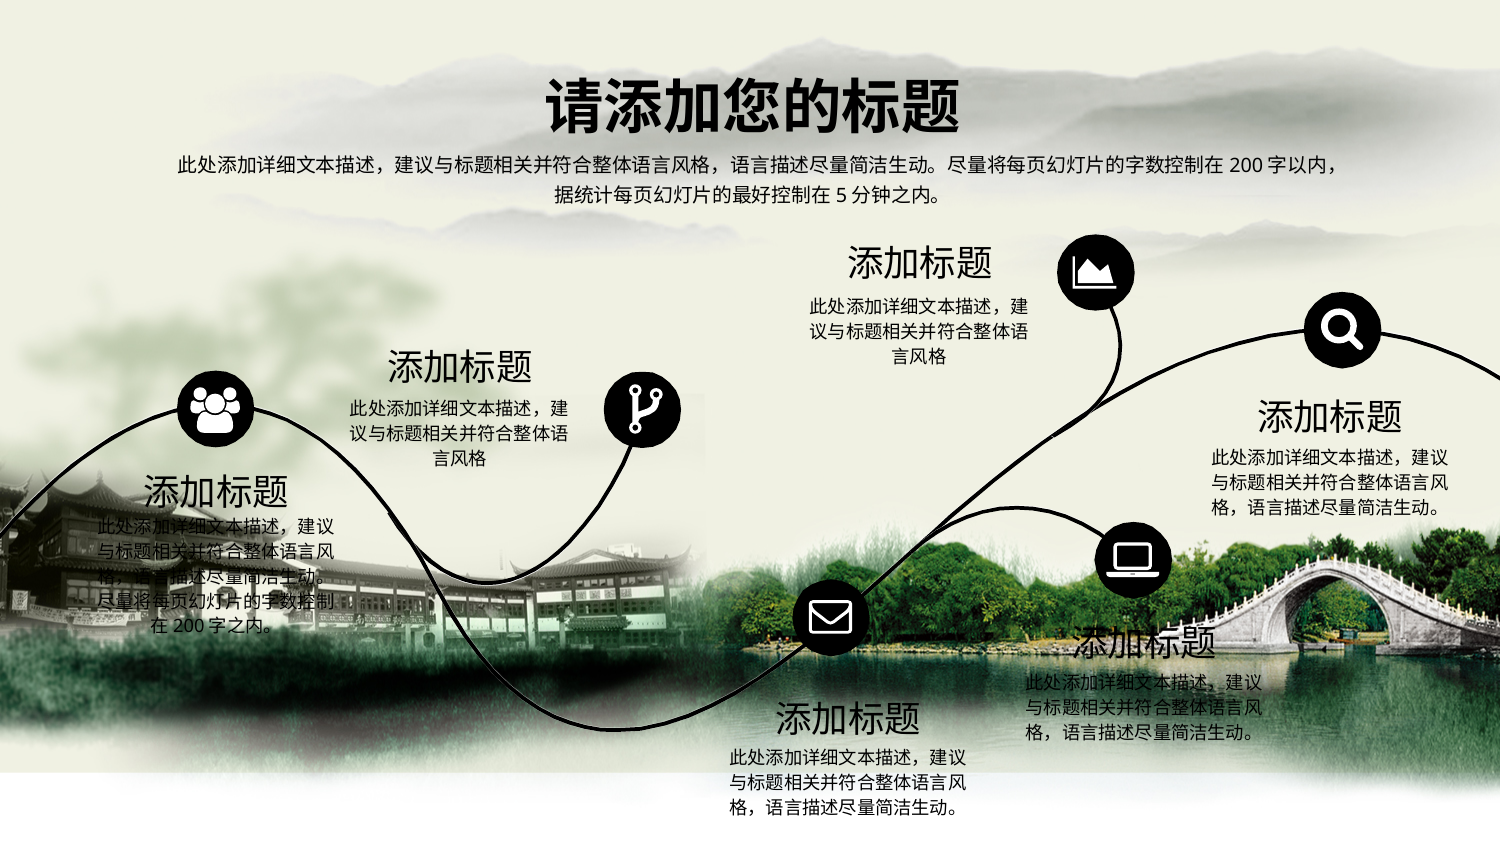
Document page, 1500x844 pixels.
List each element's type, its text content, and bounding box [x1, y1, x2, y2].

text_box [346, 352, 574, 493]
text_box [1051, 319, 1123, 438]
text_box [0, 410, 171, 540]
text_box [176, 370, 255, 448]
text_box 请添加您的标题 [258, 75, 1247, 147]
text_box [1056, 234, 1135, 311]
text_box 此处添加详细文本描述，建议与标题相关并符合整体语言风格，语言描述尽量简洁生动。尽量将每页幻灯片的字数控制在200字以内， 据统计每页幻灯片的最好控制在5分钟之内。 [168, 147, 1337, 207]
text_box [380, 502, 787, 732]
text_box [1092, 329, 1298, 413]
picture [0, 334, 1500, 844]
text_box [1303, 291, 1382, 369]
text_box [260, 408, 341, 460]
text_box [873, 551, 911, 588]
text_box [91, 477, 341, 635]
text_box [723, 703, 973, 841]
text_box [1019, 628, 1269, 766]
picture [0, 0, 1500, 728]
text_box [792, 579, 870, 657]
text_box [926, 411, 1085, 536]
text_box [1094, 521, 1173, 599]
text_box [1205, 402, 1455, 541]
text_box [806, 247, 1034, 391]
text_box [910, 505, 1090, 554]
text_box [1386, 332, 1500, 381]
text_box [416, 457, 629, 586]
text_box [603, 371, 682, 449]
